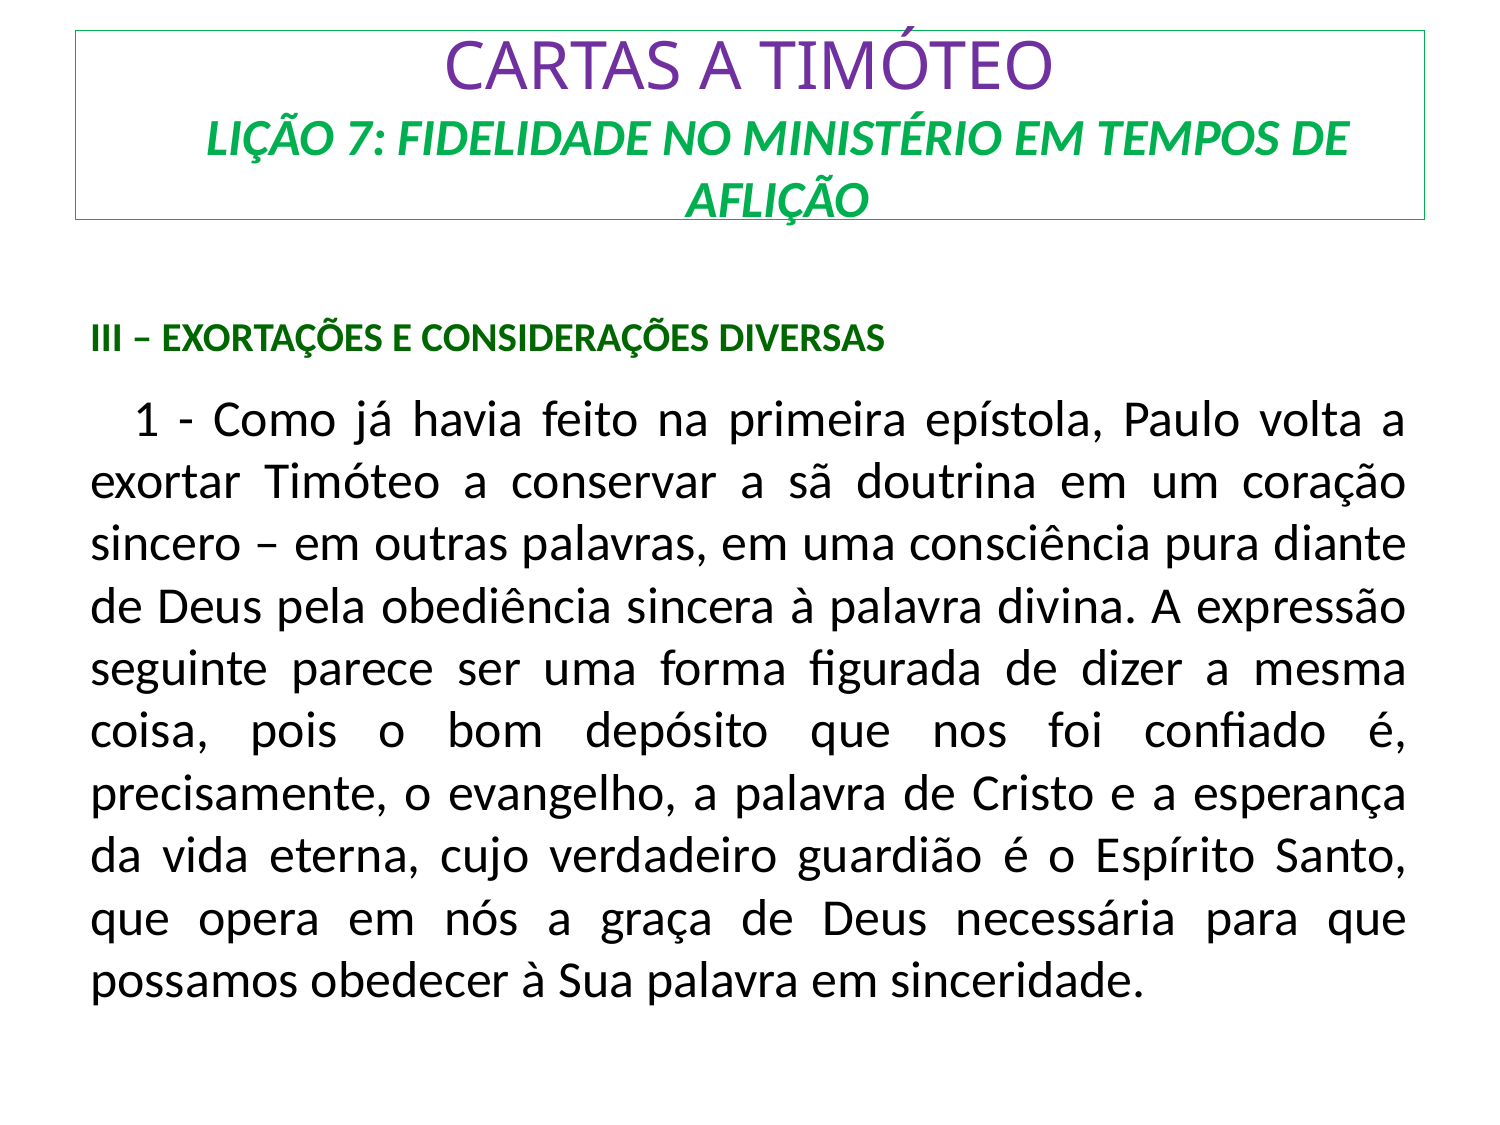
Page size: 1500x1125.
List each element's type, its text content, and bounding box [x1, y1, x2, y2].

list III – EXORTAÇÕES E CONSIDERAÇÕES DIVERSAS 1 - Como já havia feito na primeira epístola, Paulo volta a exortar Timóteo a conservar a sã doutrina em um coração sincero – em outras palavras, em uma consciência pura diante de Deus pela obediência sincera à palavra divina. A expressão seguinte parece ser uma forma figurada de dizer a mesma coisa, pois o bom depósito que nos foi confiado é, precisamente, o evangelho, a palavra de Cristo e a esperança da vida eterna, cujo verdadeiro guardião é o Espírito Santo, que opera em nós a graça de Deus necessária para que possamos obedecer à Sua palavra em sinceridade. [75, 302, 1425, 1083]
title CARTAS A TIMÓTEO LIÇÃO 7: FIDELIDADE NO MINISTÉRIO EM TEMPOS DE AFLIÇÃO [75, 30, 1425, 220]
